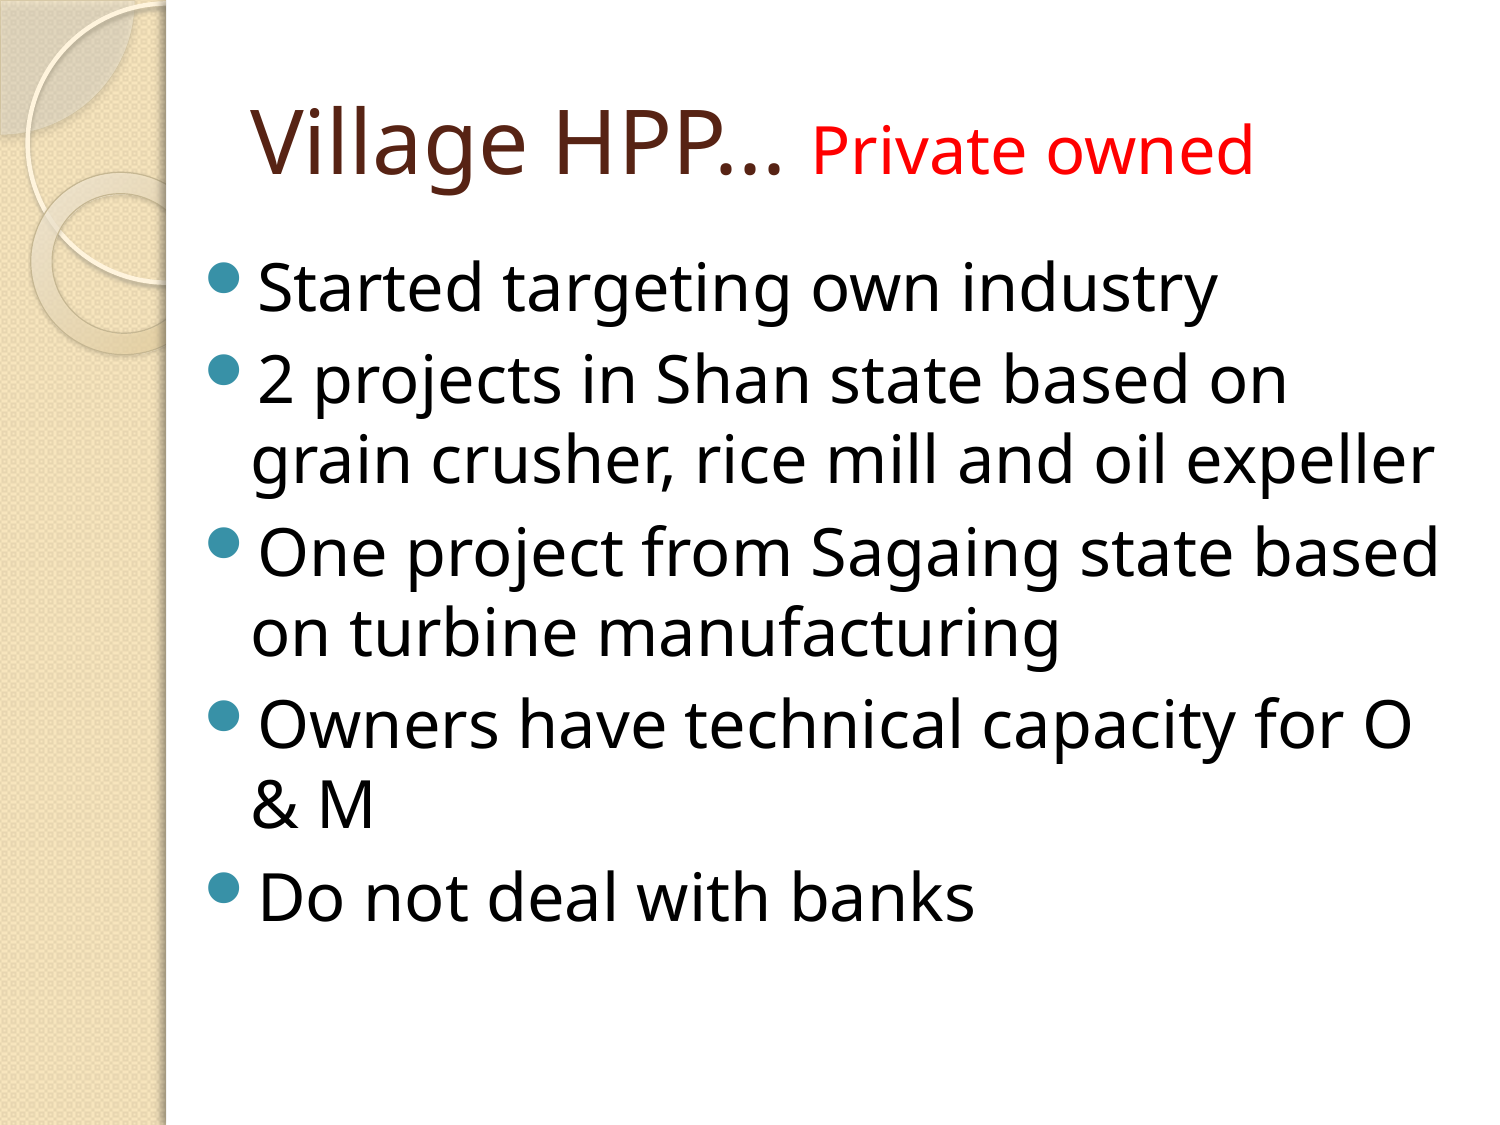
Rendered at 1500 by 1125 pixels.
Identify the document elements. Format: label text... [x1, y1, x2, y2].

list Started targeting own industry 2 projects in Shan state based on grain crusher, rice mill and oil expeller One project from Sagaing state based on turbine manufacturing Owners have technical capacity for O & M Do not deal with banks [175, 237, 1466, 1025]
title Village HPP... Private owned [235, 45, 1466, 233]
